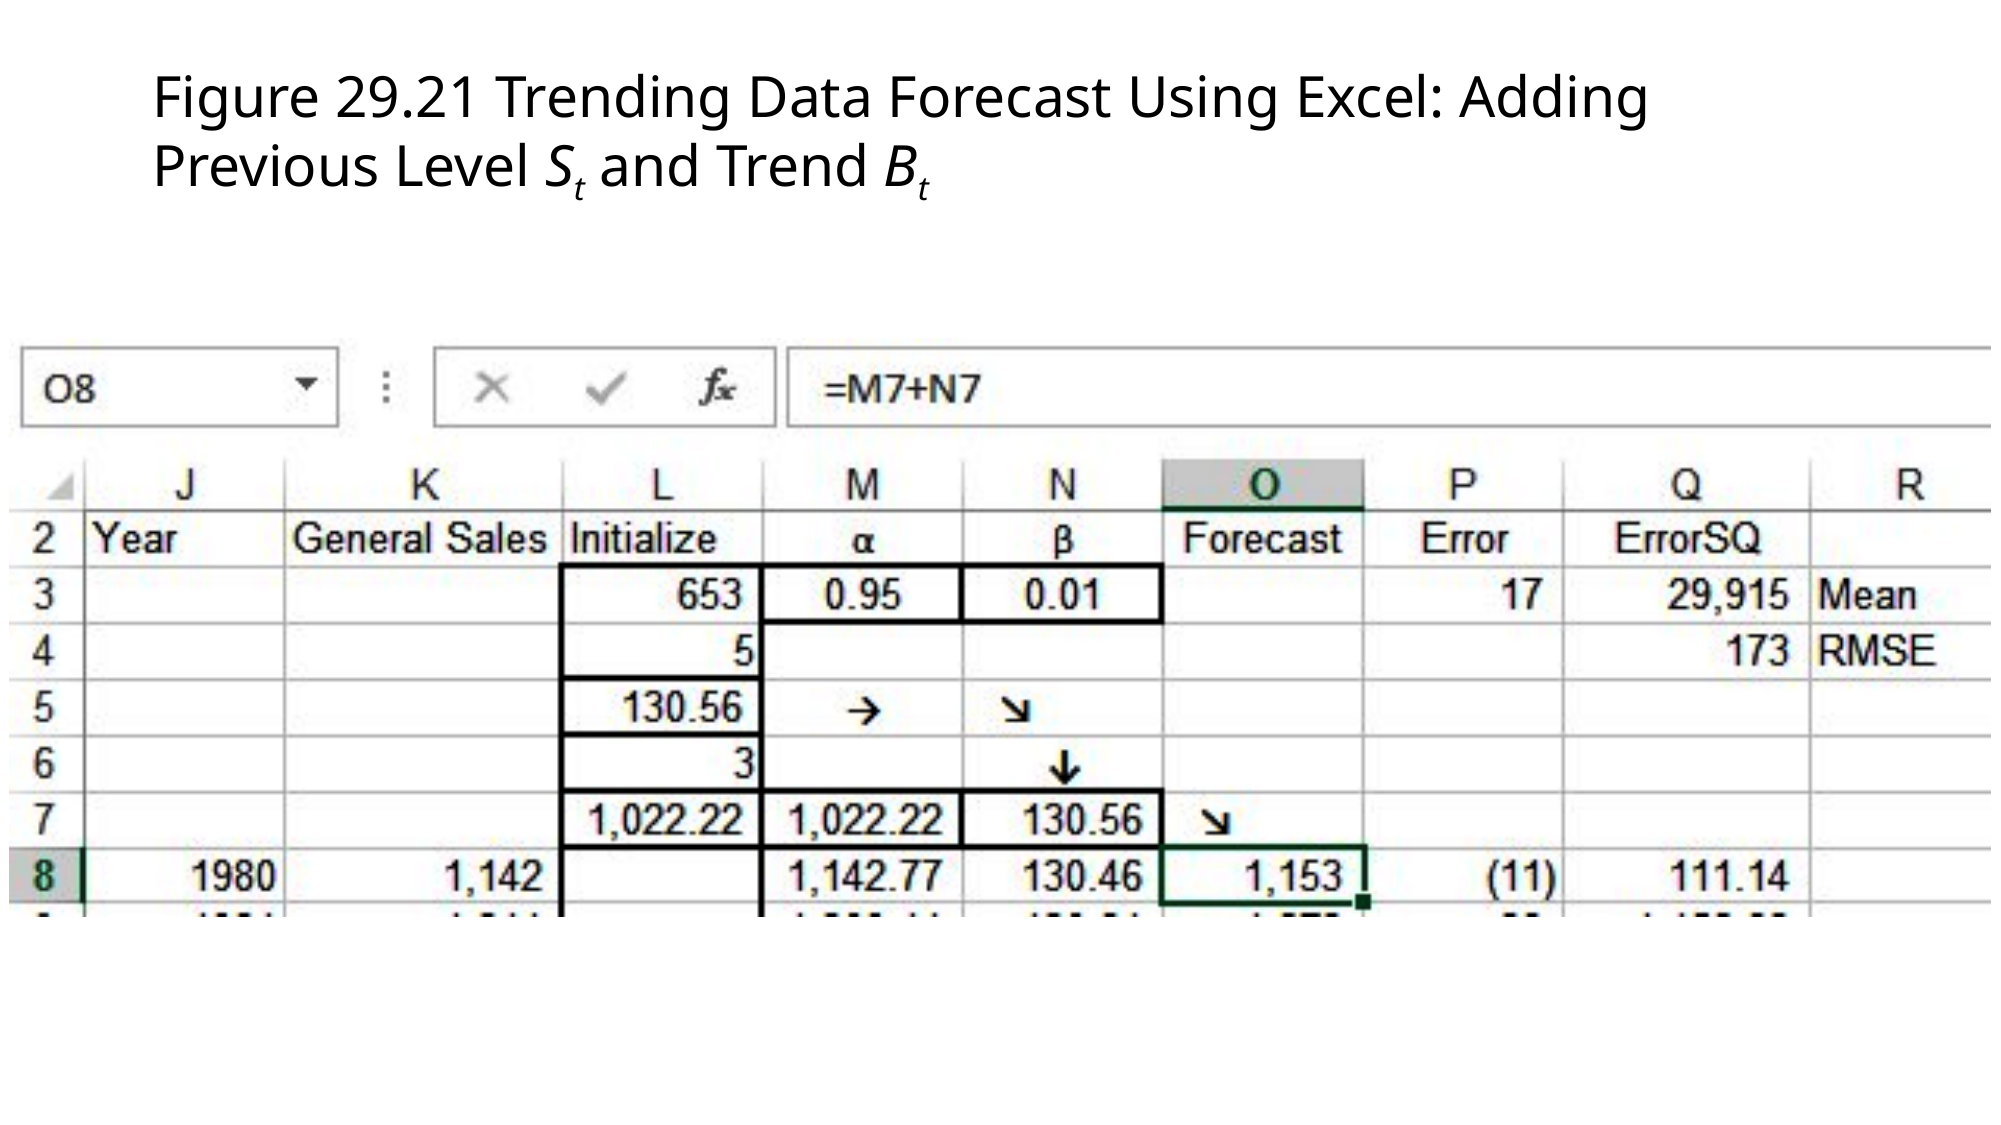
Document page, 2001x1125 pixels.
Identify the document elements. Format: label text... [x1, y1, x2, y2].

title Figure 29.21 Trending Data Forecast Using Excel: Adding Previous Level St and Trend Bt [137, 59, 1863, 278]
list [9, 338, 1991, 917]
